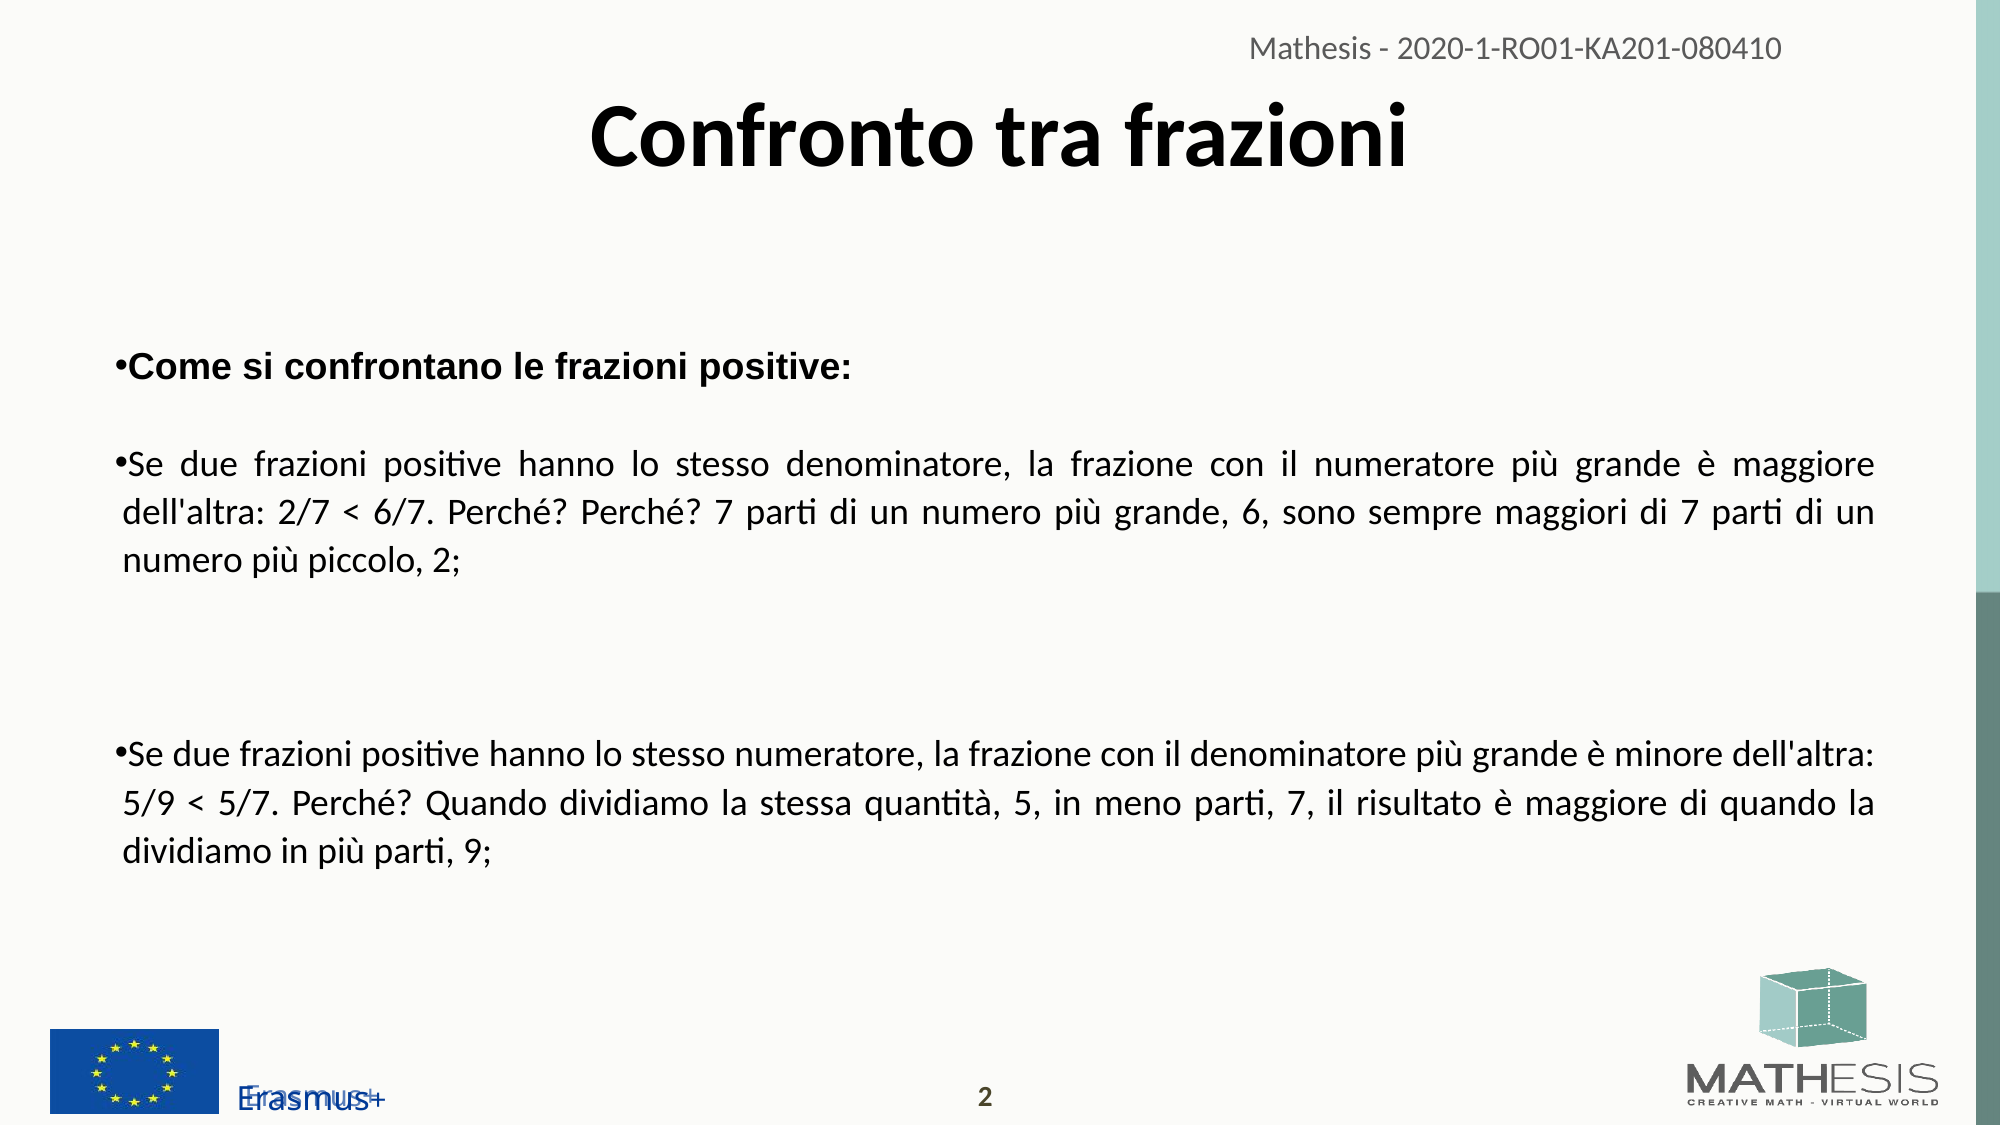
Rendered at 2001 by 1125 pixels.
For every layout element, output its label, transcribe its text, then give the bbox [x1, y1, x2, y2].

list Come si confrontano le frazioni positive: Se due frazioni positive hanno lo stesso denominatore, la frazione con il numeratore più grande è maggiore dell'altra: 2/7 < 6/7. Perché? Perché? 7 parti di un numero più grande, 6, sono sempre maggiori di 7 parti di un numero più piccolo, 2; Se due frazioni positive hanno lo stesso numeratore, la frazione con il denominatore più grande è minore dell'altra: 5/9 < 5/7. Perché? Quando dividiamo la stessa quantità, 5, in meno parti, 7, il risultato è maggiore di quando la dividiamo in più parti, 9; [99, 331, 1900, 1030]
title Confronto tra frazioni [99, 66, 1900, 255]
picture [50, 1029, 219, 1114]
